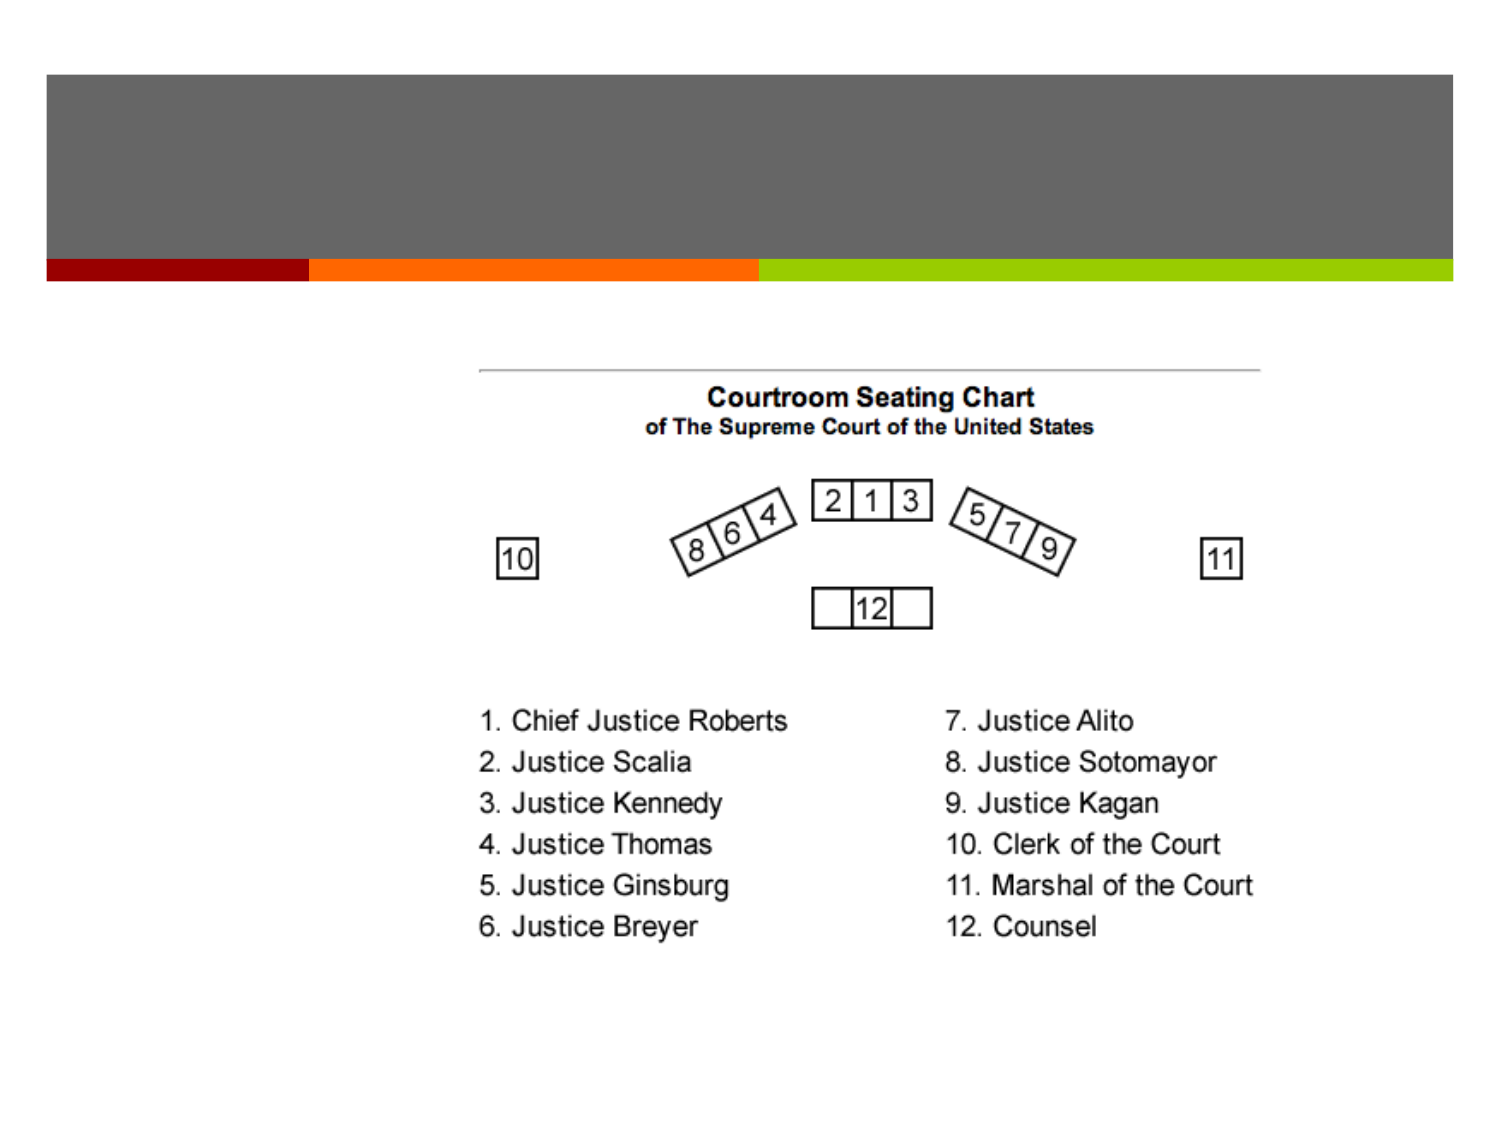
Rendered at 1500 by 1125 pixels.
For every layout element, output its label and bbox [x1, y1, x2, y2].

list [291, 349, 1454, 1006]
